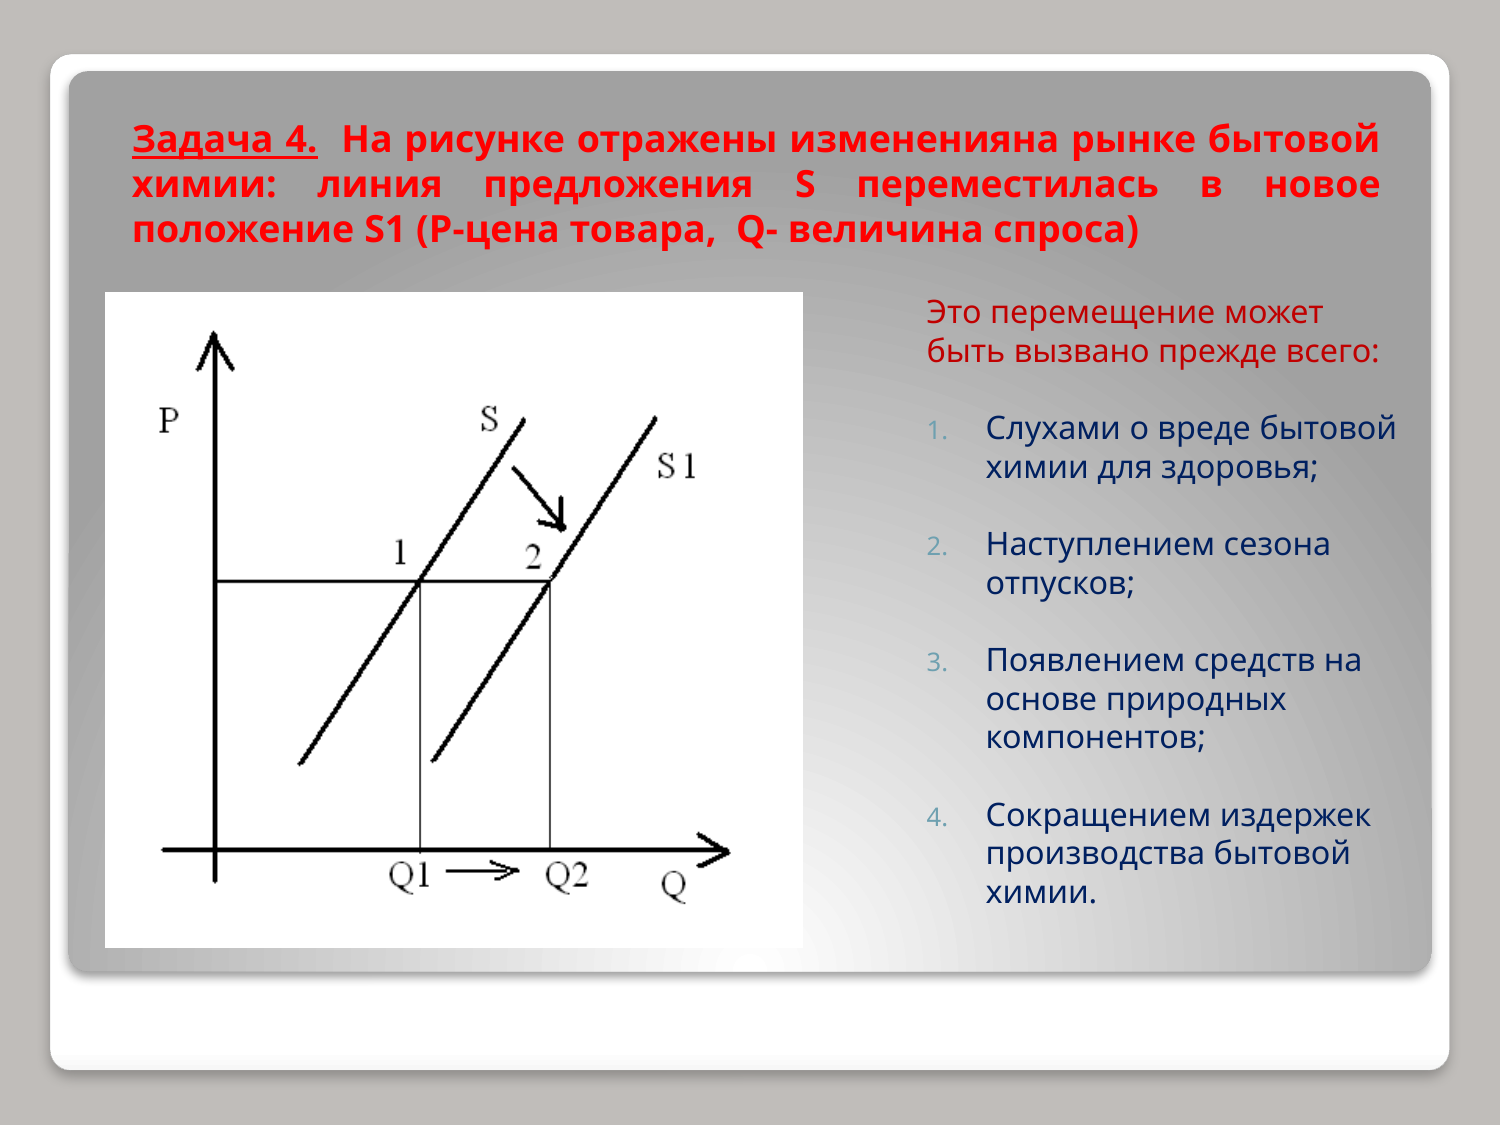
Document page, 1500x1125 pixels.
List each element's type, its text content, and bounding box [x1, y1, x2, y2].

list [105, 292, 803, 948]
title Задача 4. На рисунке отражены измененияна рынке бытовой химии: линия предложения S переместилась в новое положение S1 (P-цена товара, Q- величина спроса) [117, 87, 1397, 258]
list Это перемещение может быть вызвано прежде всего: Слухами о вреде бытовой химии для здоровья; Наступлением сезона отпусков; Появлением средств на основе природных компонентов; Сокращением издержек производства бытовой химии. [908, 237, 1418, 928]
